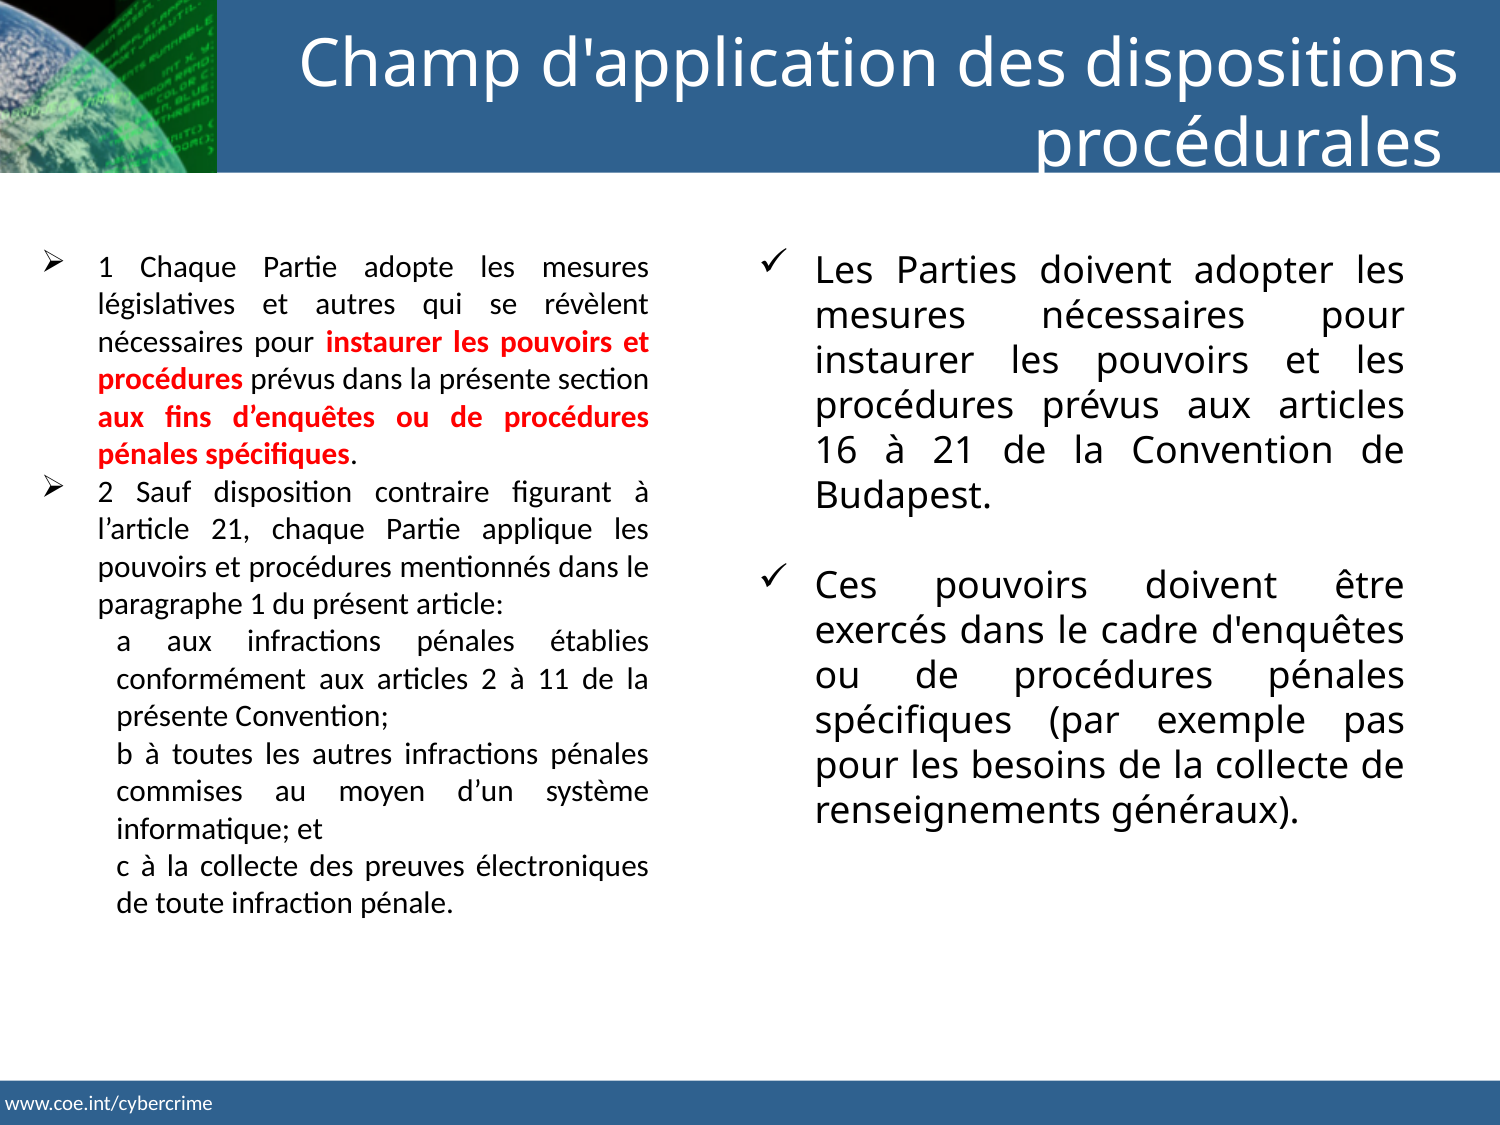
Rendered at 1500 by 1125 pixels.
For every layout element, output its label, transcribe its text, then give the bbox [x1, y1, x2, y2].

text_box Les Parties doivent adopter les mesures nécessaires pour instaurer les pouvoirs et les procédures prévus aux articles 16 à 21 de la Convention de Budapest. Ces pouvoirs doivent être exercés dans le cadre d'enquêtes ou de procédures pénales spécifiques (par exemple pas pour les besoins de la collecte de renseignements généraux). [743, 238, 1421, 839]
picture [0, 0, 217, 173]
text_box 1 Chaque Partie adopte les mesures législatives et autres qui se révèlent nécessaires pour instaurer les pouvoirs et procédures prévus dans la présente section aux fins d’enquêtes ou de procédures pénales spécifiques. 2 Sauf disposition contraire figurant à l’article 21, chaque Partie applique les pouvoirs et procédures mentionnés dans le paragraphe 1 du présent article: a aux infractions pénales établies conformément aux articles 2 à 11 de la présente Convention; b à toutes les autres infractions pénales commises au moyen d’un système informatique; et c à la collecte des preuves électroniques de toute infraction pénale. [26, 238, 665, 928]
text_box Champ d'application des dispositions procédurales [224, 12, 1477, 188]
